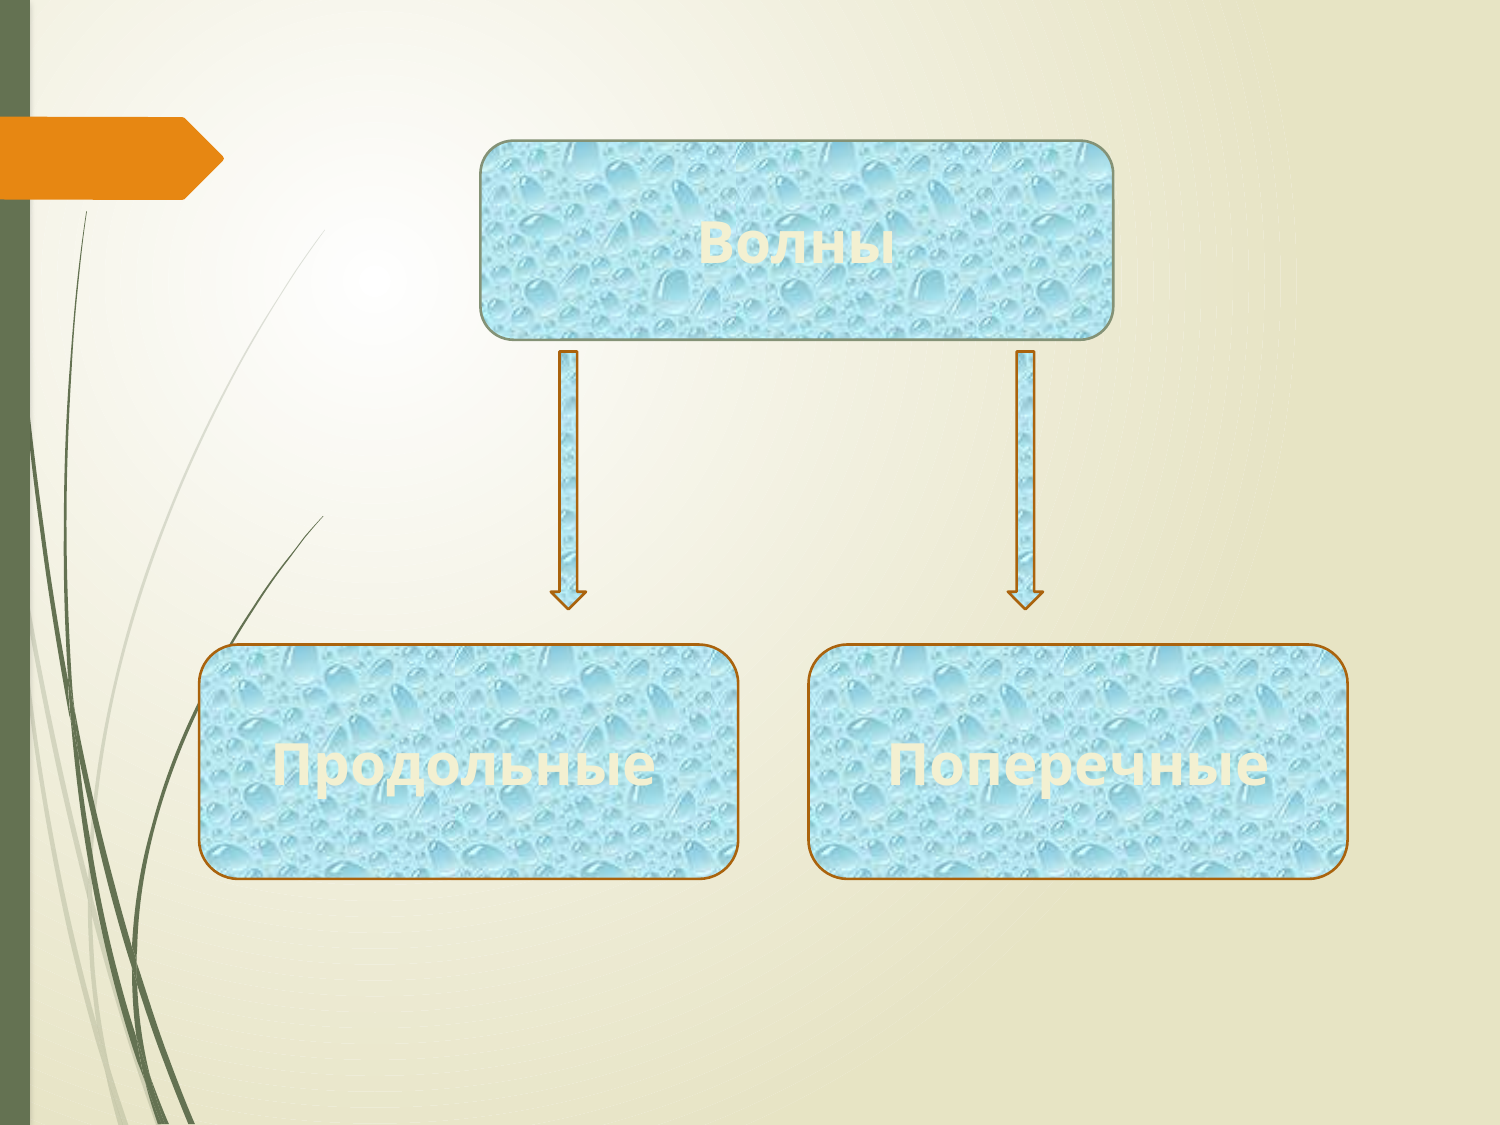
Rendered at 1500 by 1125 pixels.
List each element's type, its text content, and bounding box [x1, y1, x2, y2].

text_box [1006, 350, 1045, 611]
text_box Волны [479, 139, 1115, 342]
text_box [549, 350, 588, 611]
text_box Поперечные [807, 643, 1349, 881]
text_box Продольные [197, 643, 740, 881]
